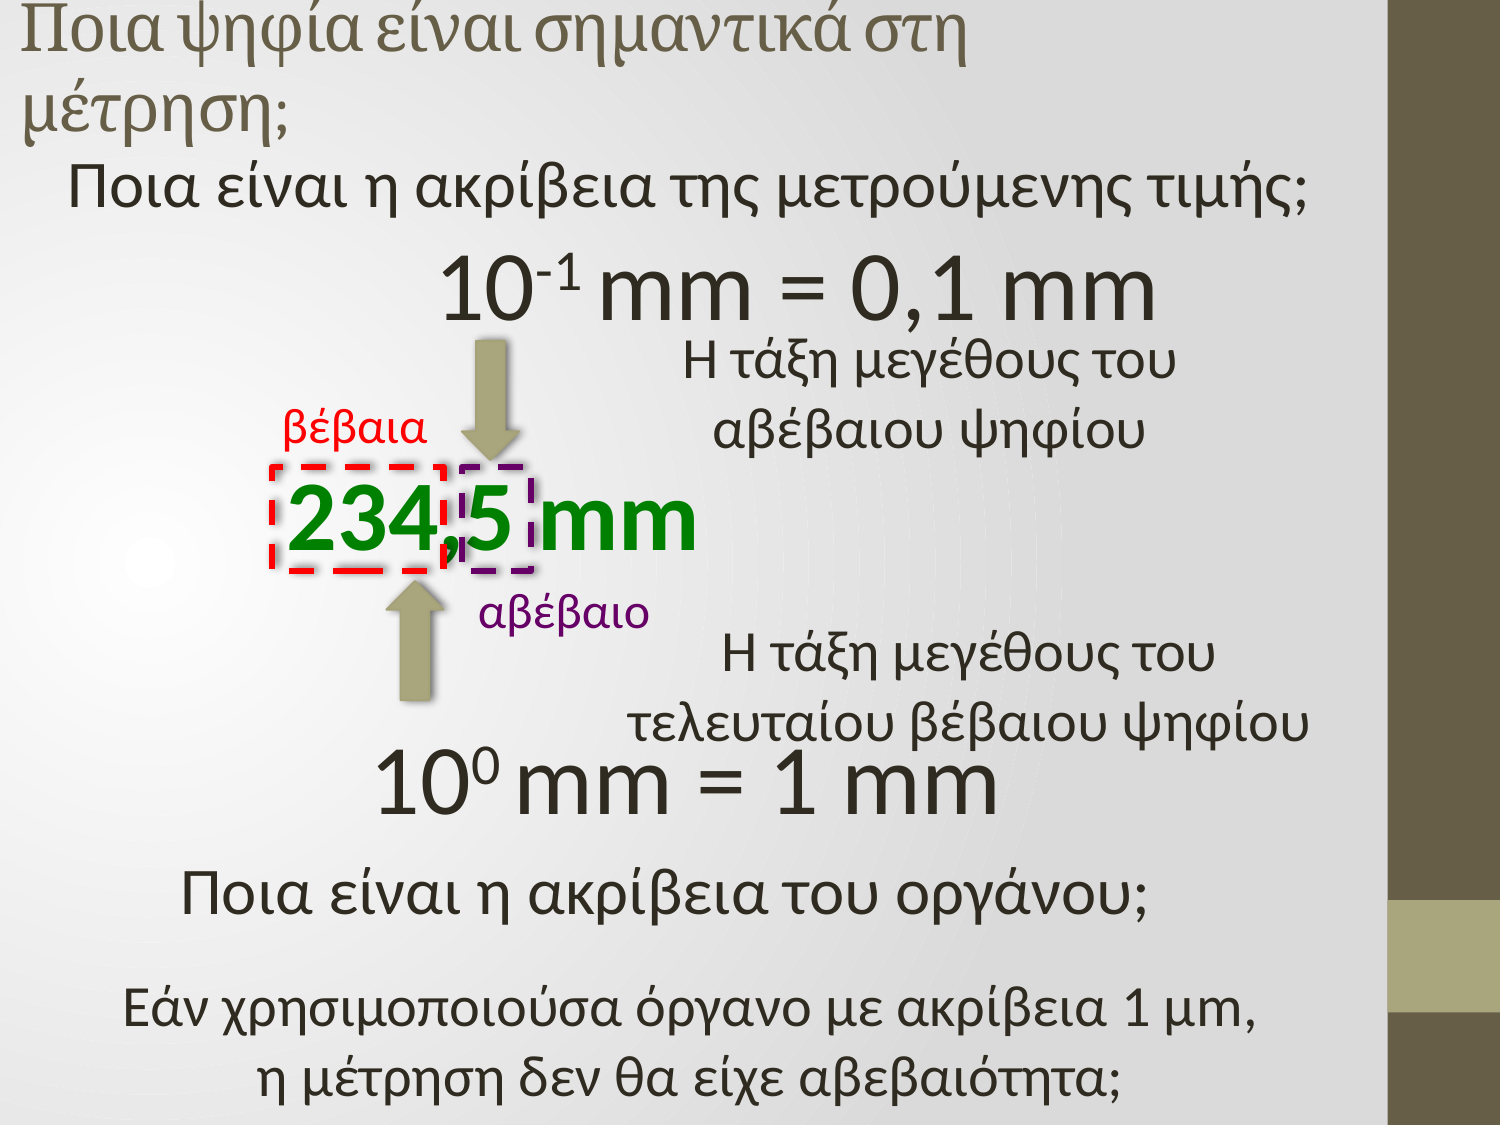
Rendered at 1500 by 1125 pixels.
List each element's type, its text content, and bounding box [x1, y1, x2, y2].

title Ποια ψηφία είναι σημαντικά στη μέτρηση; [4, 0, 1255, 159]
text_box Εάν χρησιμοποιούσα όργανο με ακρίβεια 1 μm, η μέτρηση δεν θα είχε αβεβαιότητα; [107, 960, 1273, 1116]
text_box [52, 133, 1342, 471]
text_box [173, 580, 1338, 937]
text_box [264, 476, 668, 573]
text_box 234,5 mm [679, 476, 832, 573]
